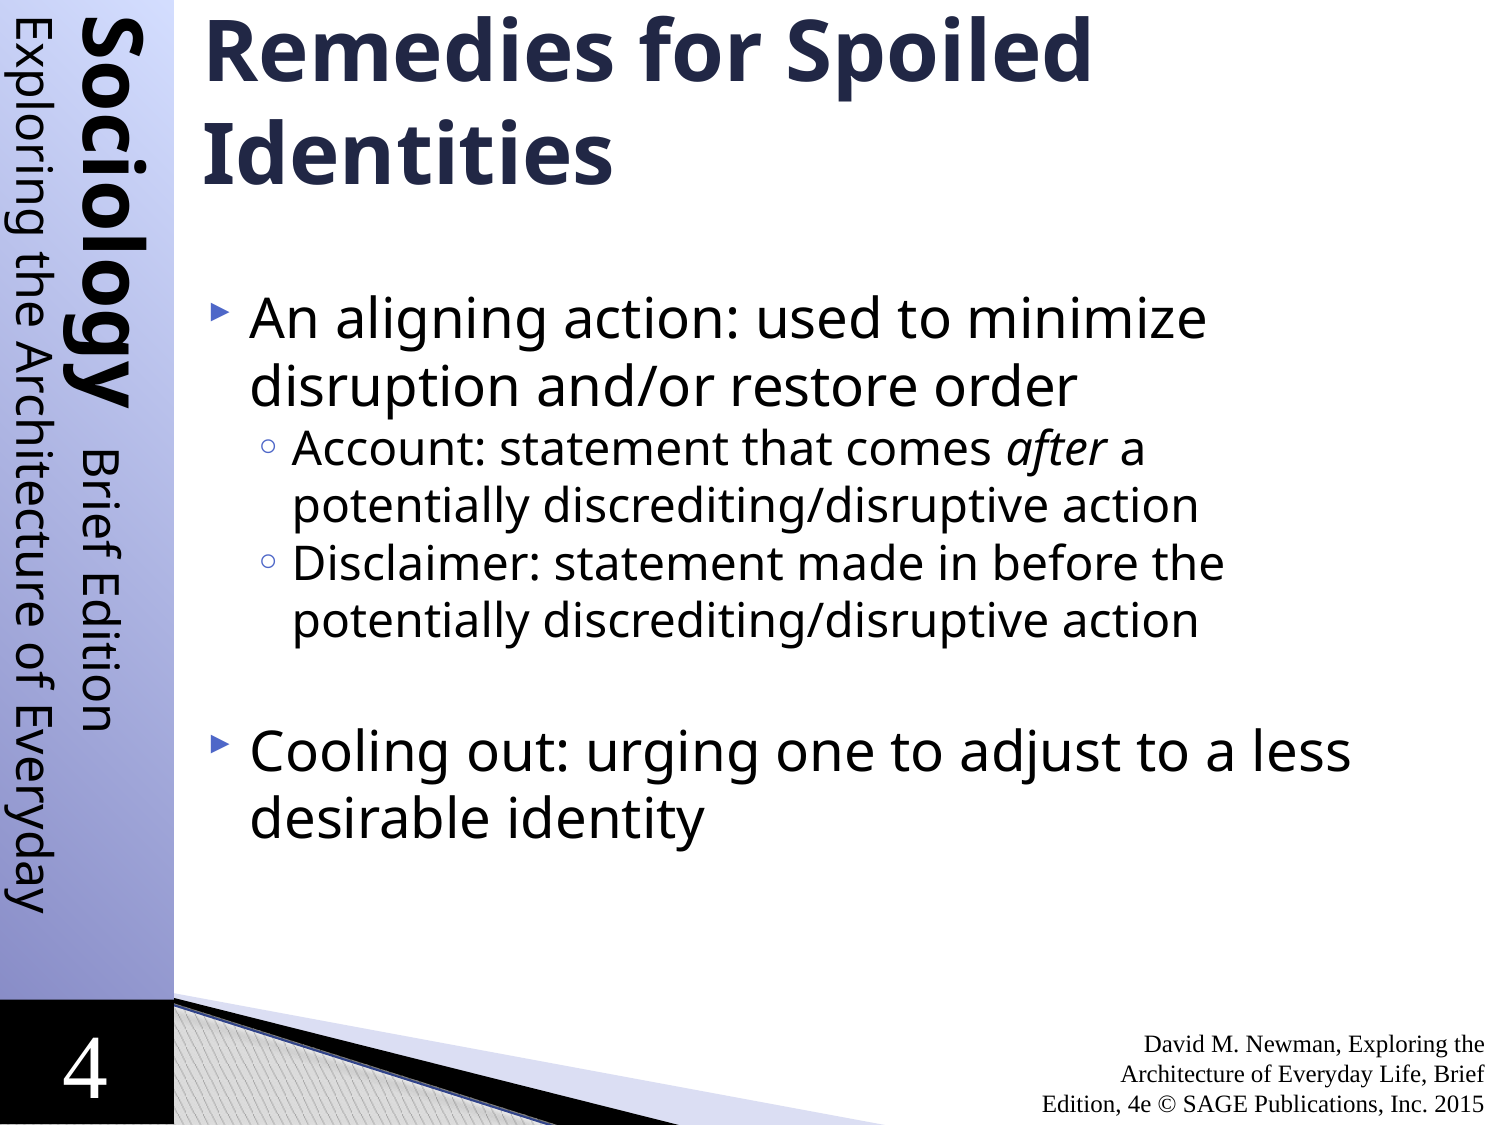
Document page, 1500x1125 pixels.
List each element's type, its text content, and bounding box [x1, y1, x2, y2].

picture [221, 1018, 558, 1125]
footer David M. Newman, Exploring the Architecture of Everyday Life, Brief Edition, 4e © SAGE Publications, Inc. 2015 [1025, 1065, 1500, 1125]
title Remedies for Spoiled Identities [187, 5, 1500, 193]
list An aligning action: used to minimize disruption and/or restore order Account: statement that comes after a potentially discrediting/disruptive action Disclaimer: statement made in before the potentially discrediting/disruptive action Cooling out: urging one to adjust to a less desirable identity [174, 275, 1413, 1018]
